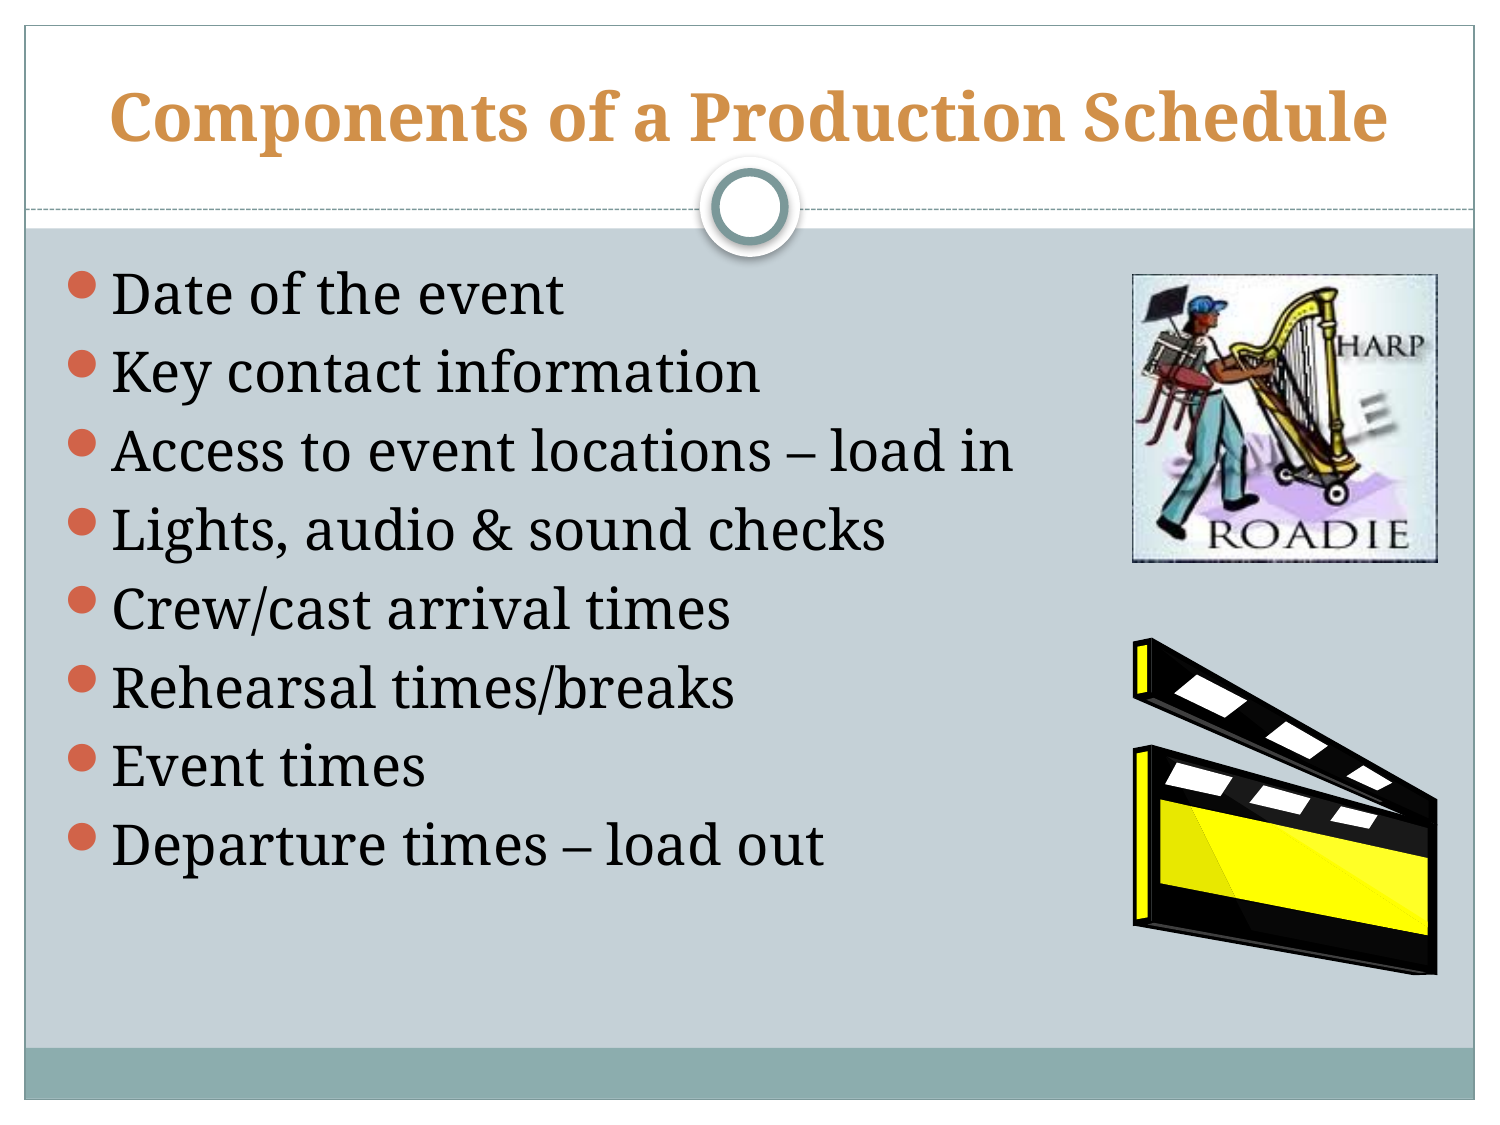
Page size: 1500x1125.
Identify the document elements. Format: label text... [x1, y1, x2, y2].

picture [1132, 637, 1438, 976]
picture [1132, 274, 1438, 563]
list Date of the event Key contact information Access to event locations – load in Lights, audio & sound checks Crew/cast arrival times Rehearsal times/breaks Event times Departure times – load out [49, 250, 1445, 1001]
title Components of a Production Schedule [49, 37, 1450, 162]
